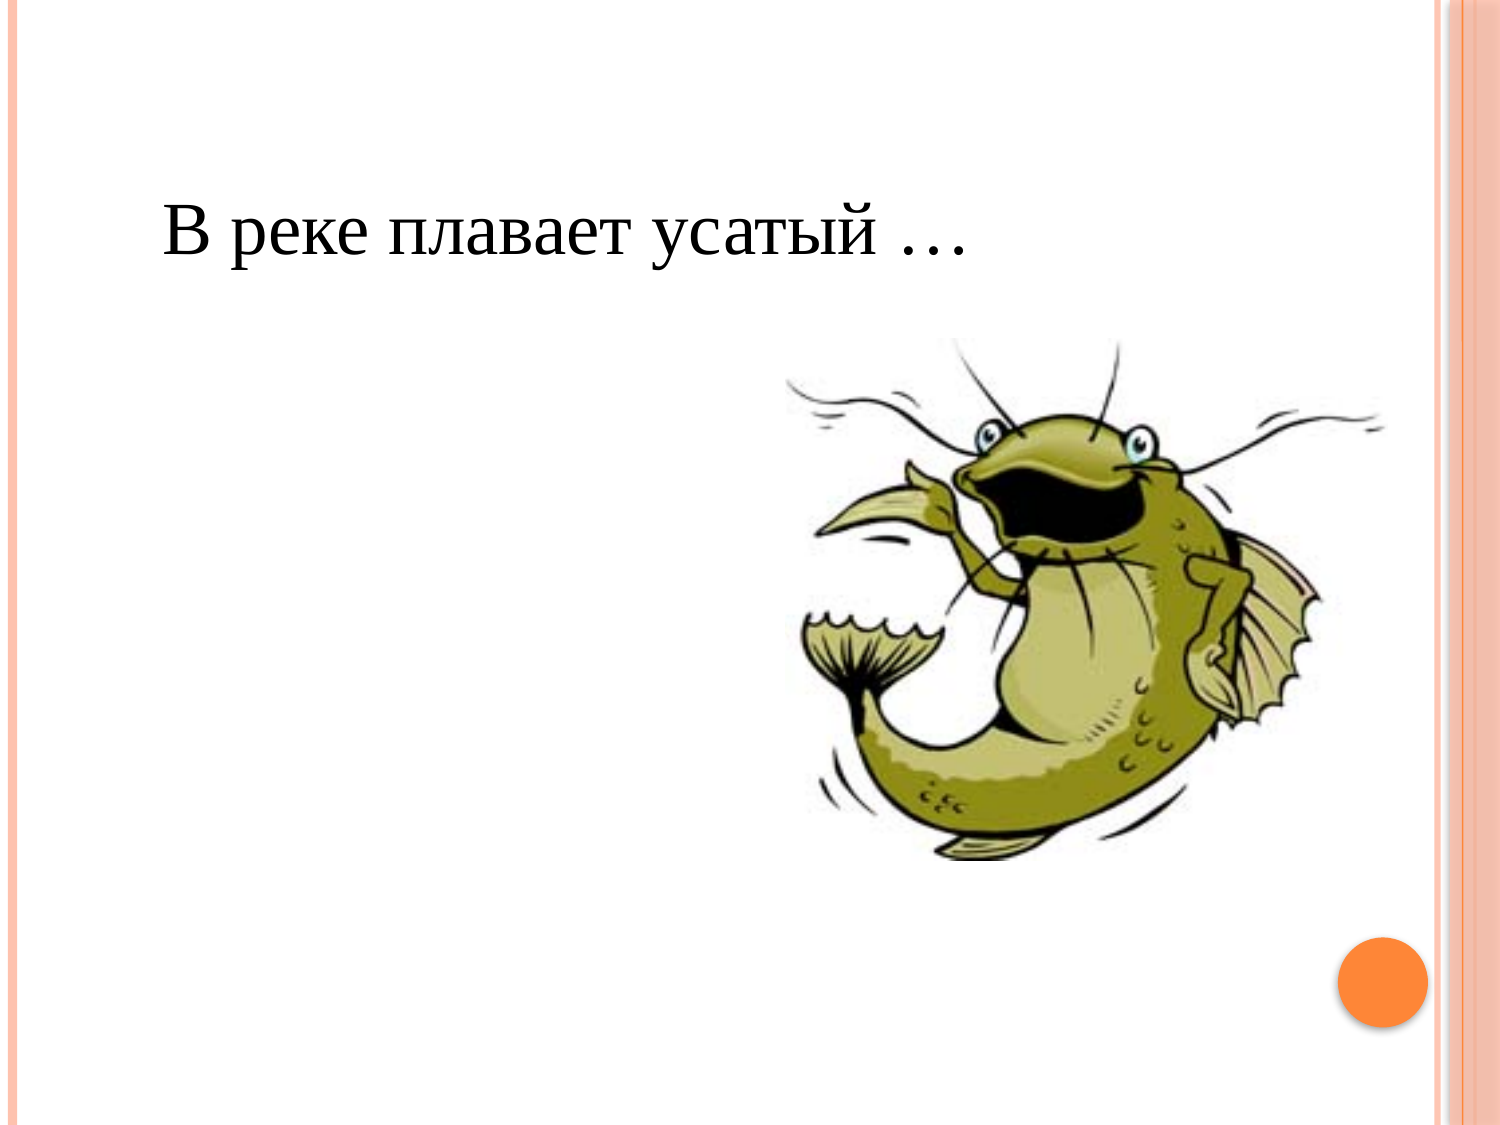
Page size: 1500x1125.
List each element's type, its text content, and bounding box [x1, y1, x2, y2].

picture [784, 337, 1389, 861]
text_box В реке плавает усатый … [147, 172, 1176, 278]
